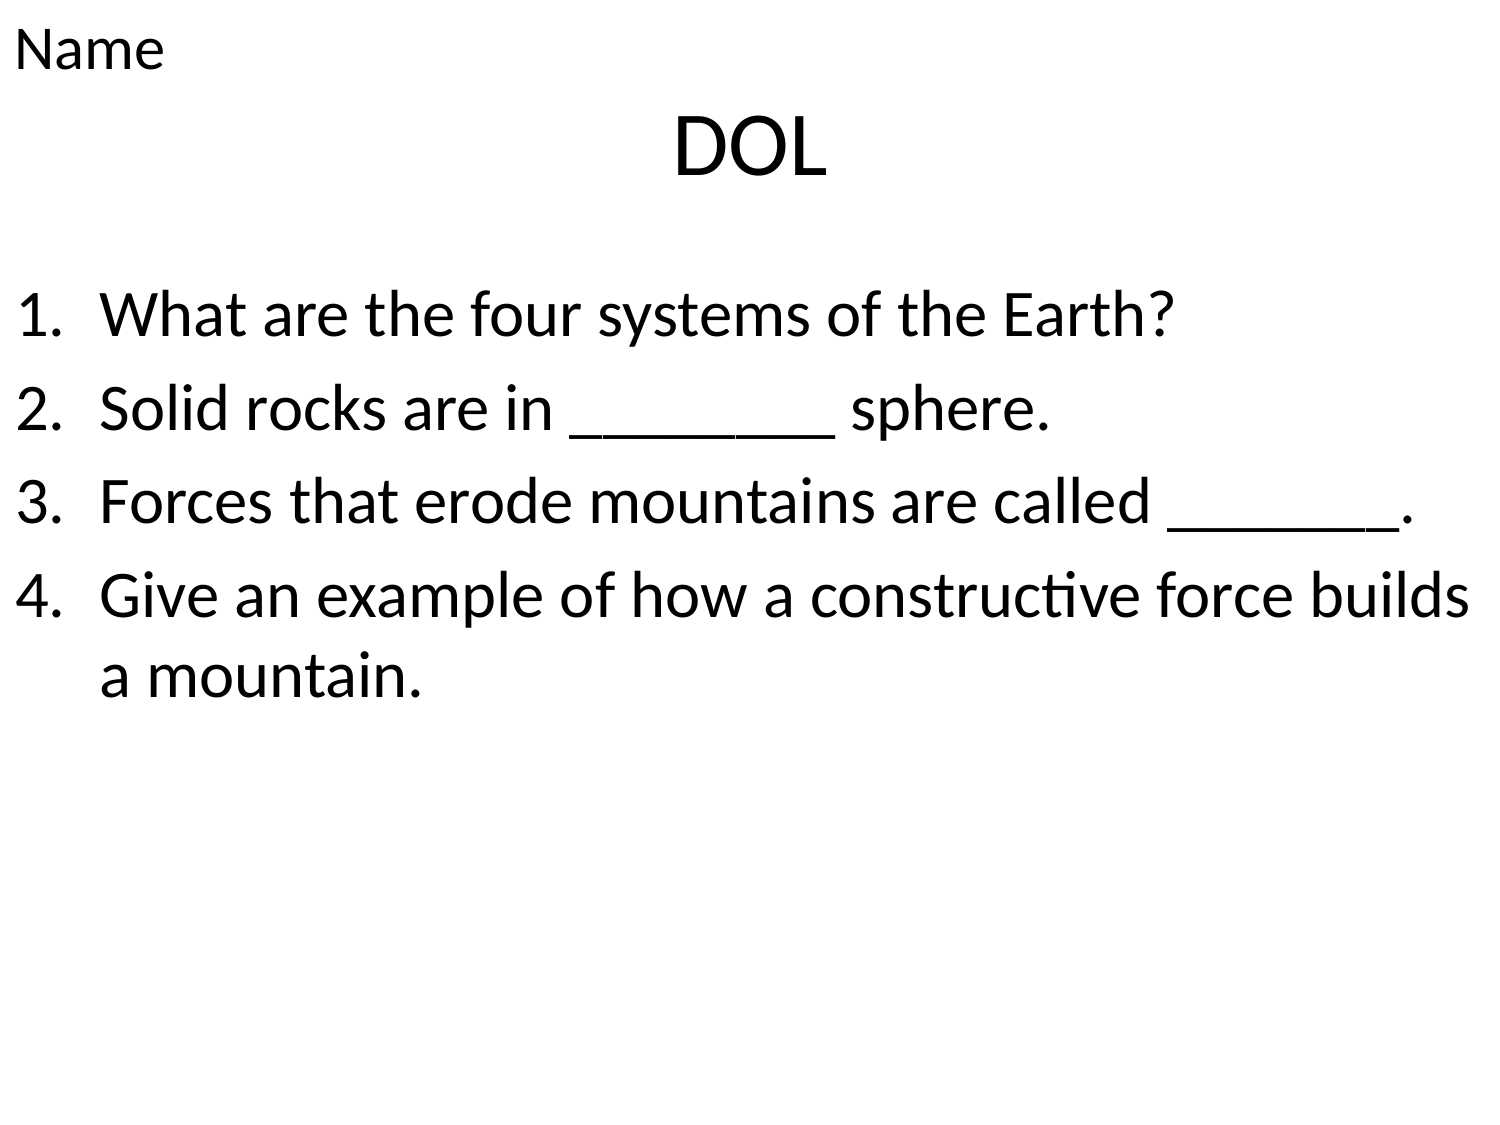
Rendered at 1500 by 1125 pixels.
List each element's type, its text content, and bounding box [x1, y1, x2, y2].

title DOL [75, 45, 1425, 233]
list What are the four systems of the Earth? Solid rocks are in ________ sphere. Forces that erode mountains are called _______. Give an example of how a constructive force builds a mountain. [0, 262, 1500, 1005]
text_box Name [0, 0, 200, 90]
